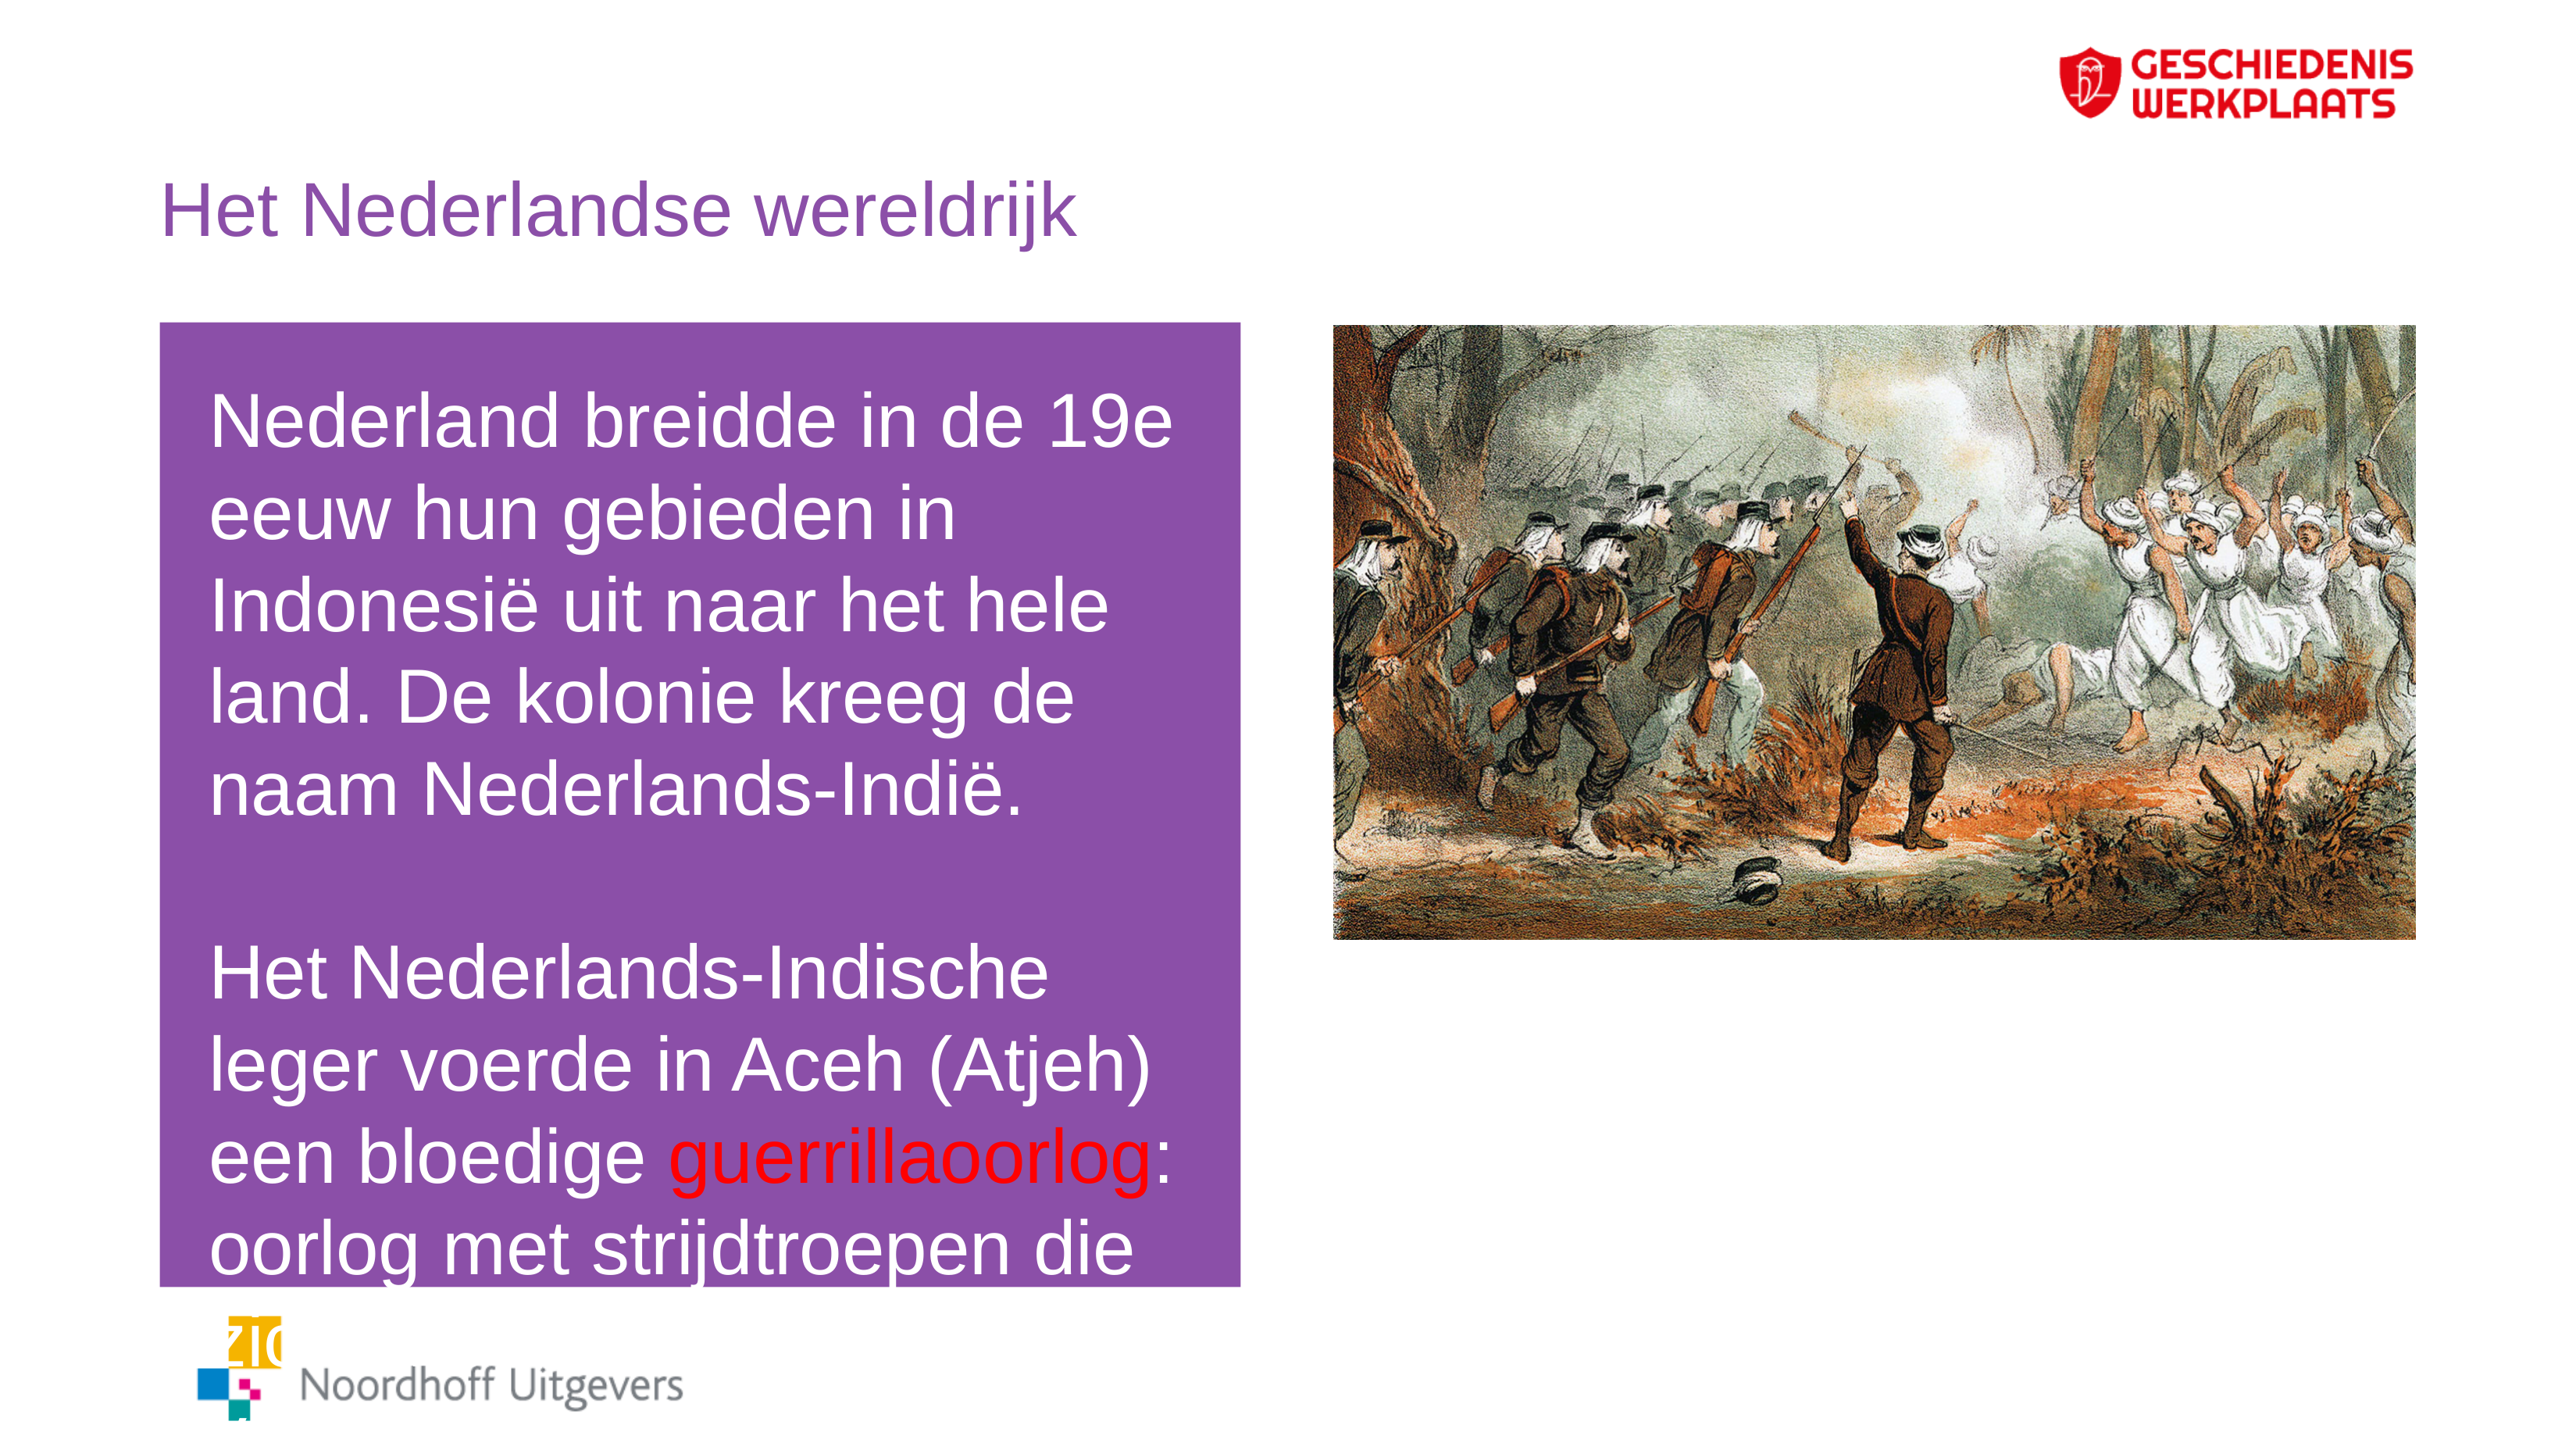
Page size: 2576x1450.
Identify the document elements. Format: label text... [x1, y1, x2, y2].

list Nederland breidde in de 19e eeuw hun gebieden in Indonesië uit naar het hele land. De kolonie kreeg de naam Nederlands-Indië. Het Nederlands-Indische leger voerde in Aceh (Atjeh) een bloedige guerrillaoorlog: oorlog met strijdtroepen die zich onder de bevolking verschuilen en kleine aanvallen uitvoeren. Nederland had in Amerika nog de kolonies Suriname en de Nederlandse Antillen. [159, 322, 1241, 1288]
picture [1333, 325, 2416, 941]
picture [159, 1288, 802, 1449]
picture [1610, 0, 2576, 161]
title Het Nederlandse wereldrijk [159, 159, 2416, 266]
